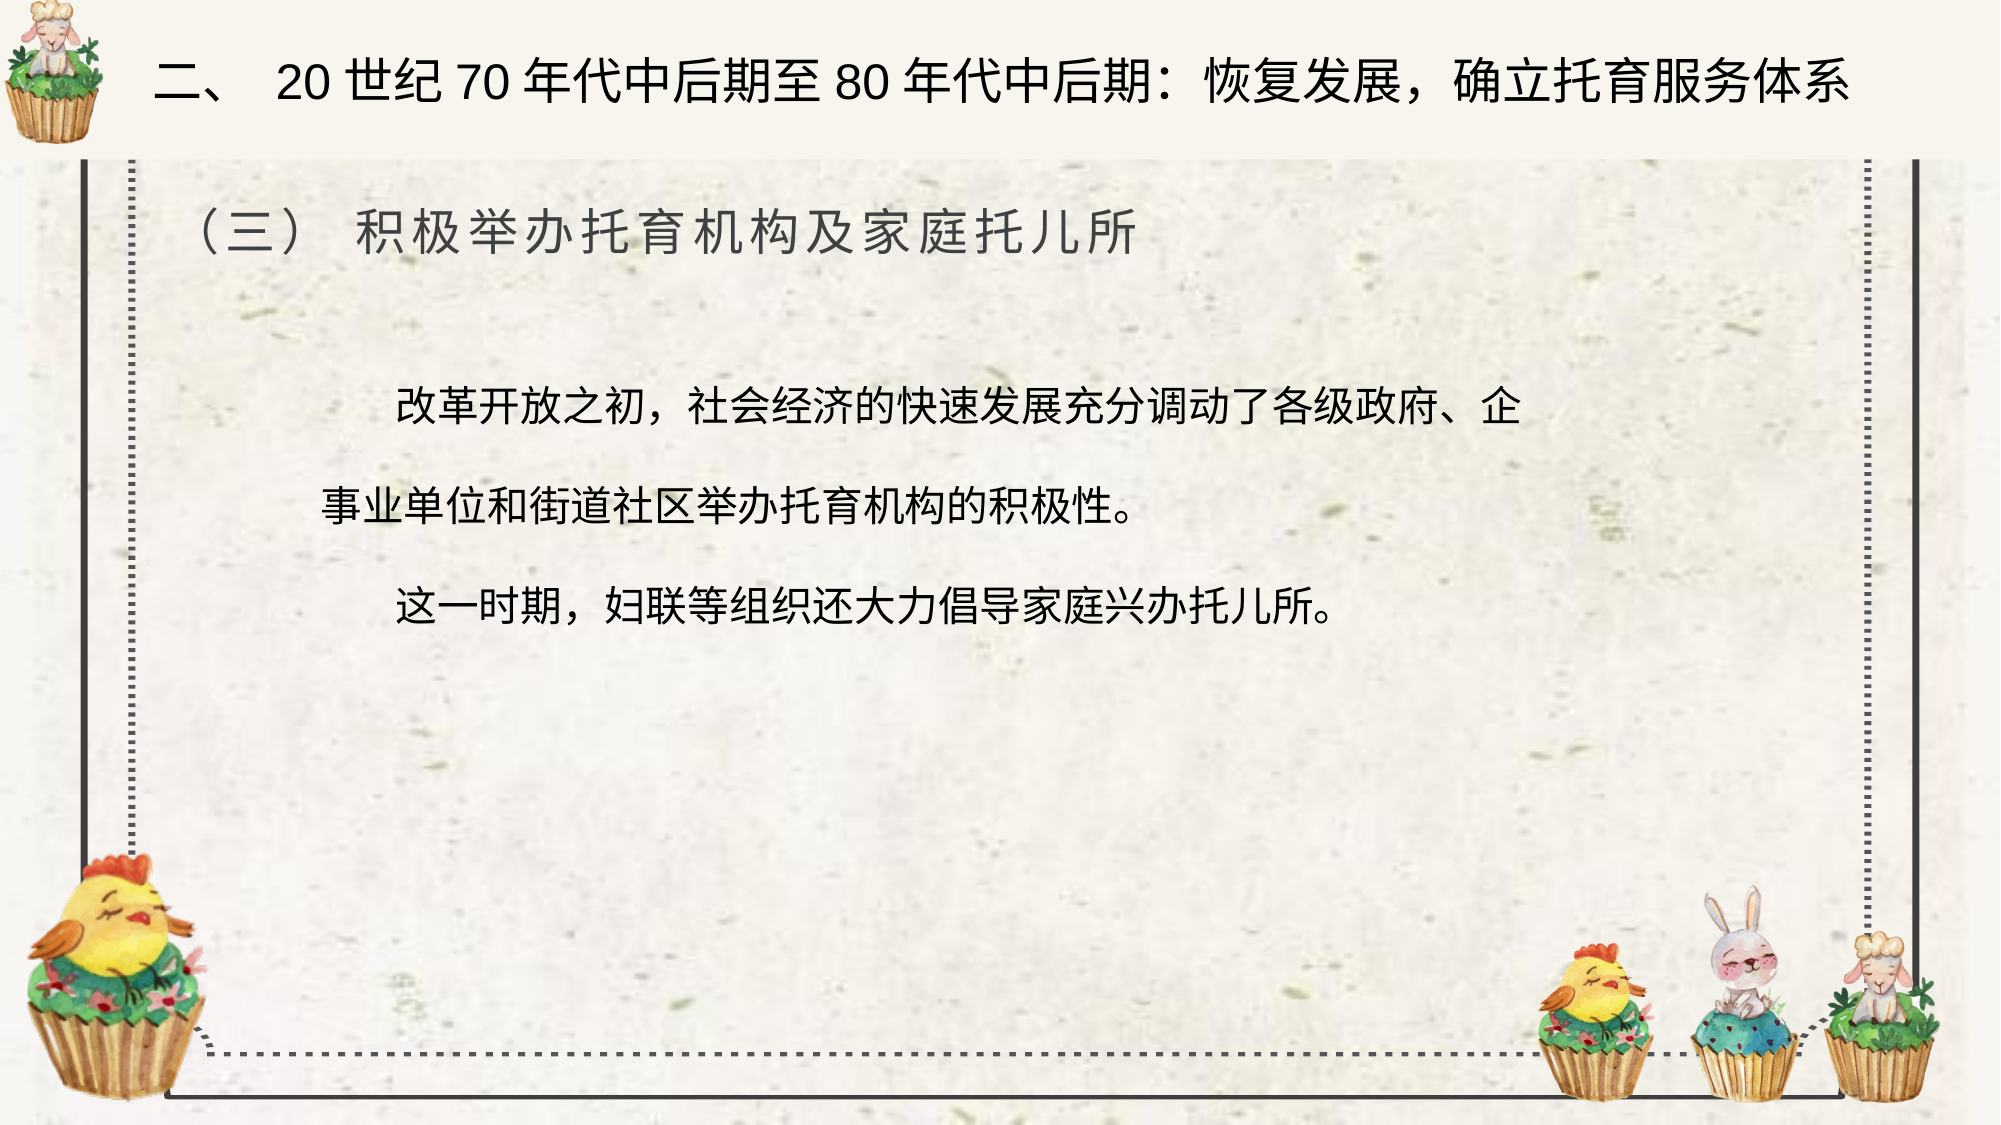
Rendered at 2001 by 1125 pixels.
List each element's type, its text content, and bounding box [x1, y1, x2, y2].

text_box 二、 20世纪70年代中后期至80年代中后期：恢复发展，确立托育服务体系 [137, 3, 2000, 118]
text_box [0, 0, 2000, 160]
picture [0, 160, 2000, 1125]
text_box 改革开放之初，社会经济的快速发展充分调动了各级政府、企事业单位和街道社区举办托育机构的积极性。 这一时期，妇联等组织还大力倡导家庭兴办托儿所。 [305, 322, 1566, 637]
picture [0, 0, 103, 144]
text_box （三） 积极举办托育机构及家庭托儿所 [154, 192, 1764, 290]
